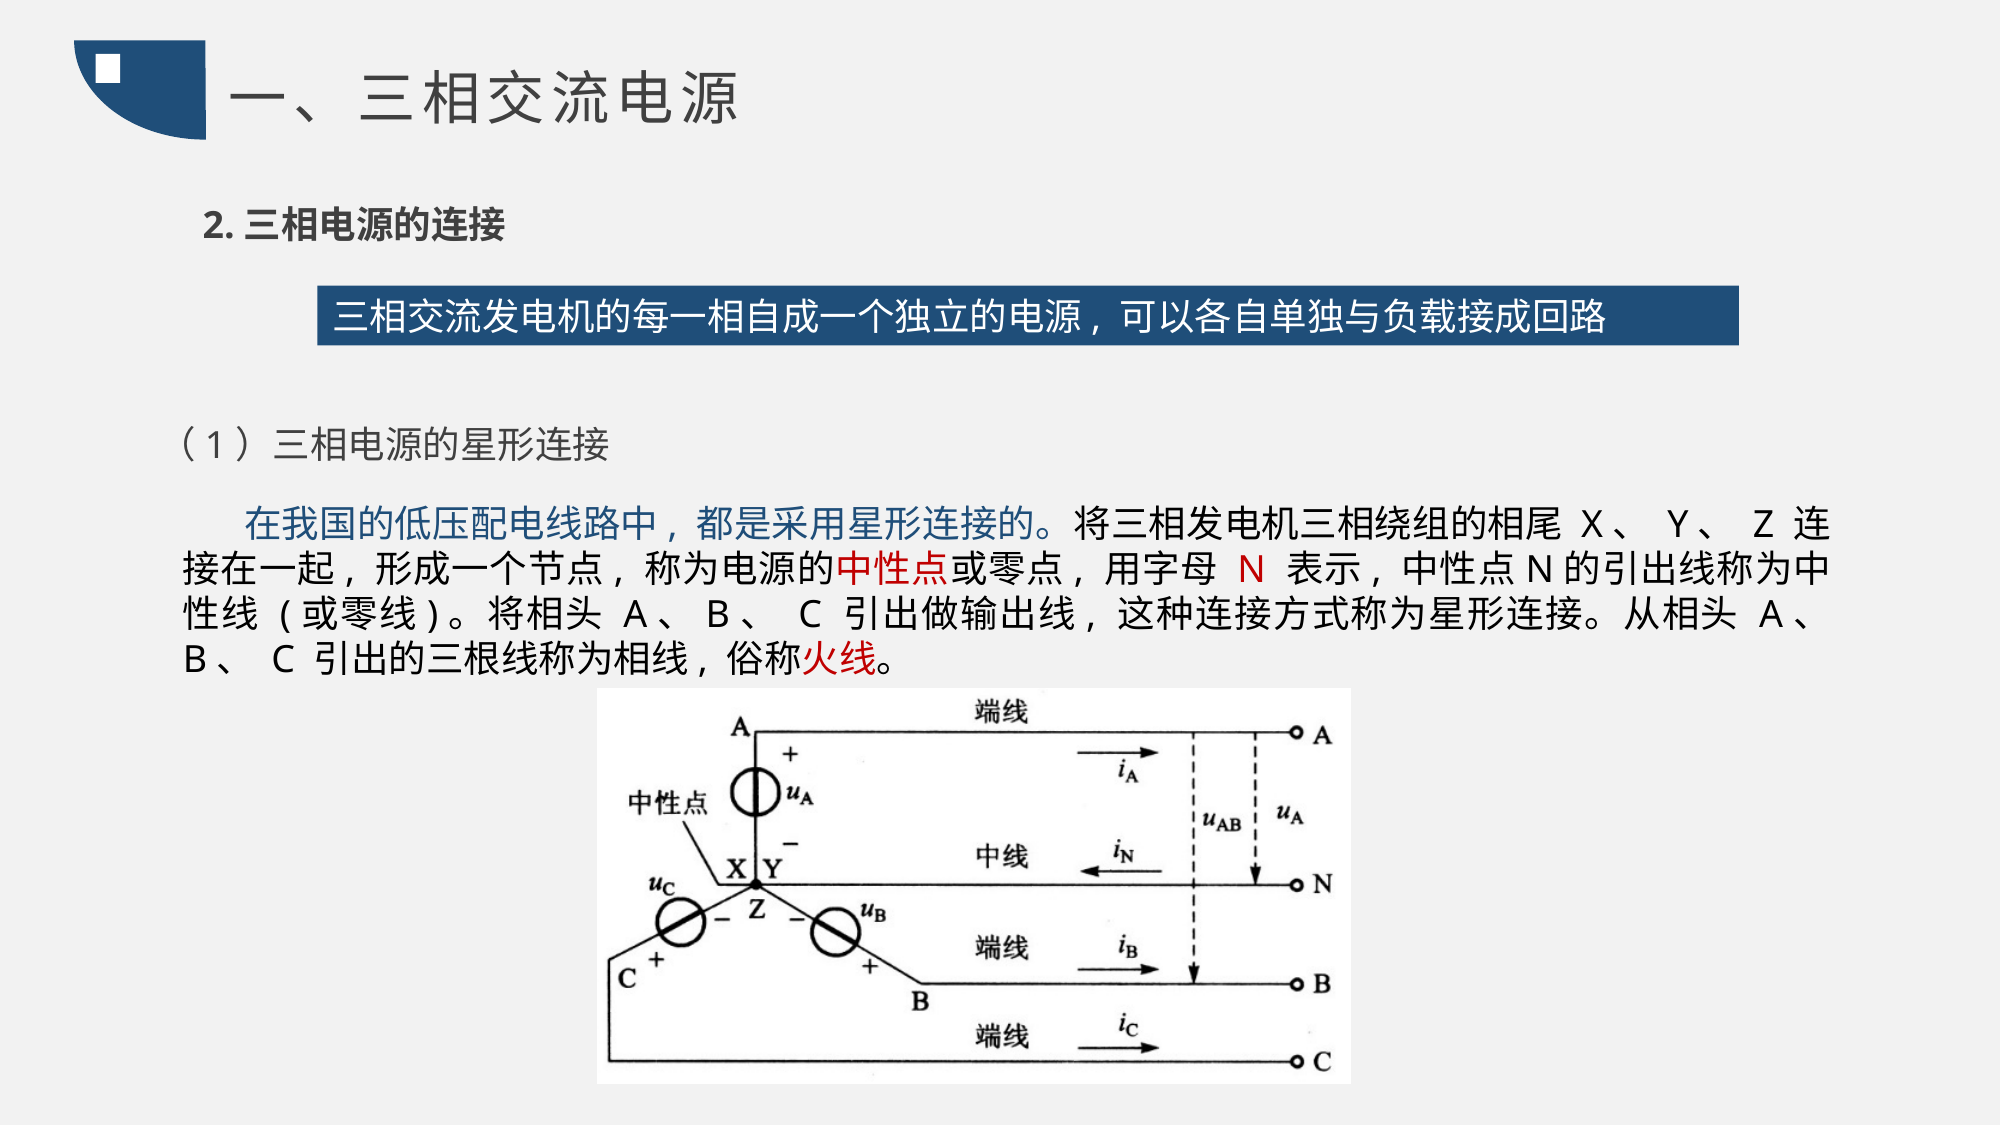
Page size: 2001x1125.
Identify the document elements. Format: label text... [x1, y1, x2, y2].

text_box （1）三相电源的星形连接 [143, 413, 811, 474]
text_box 2.三相电源的连接 [187, 171, 1834, 254]
picture [597, 688, 1351, 1084]
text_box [74, 0, 1070, 140]
text_box 三相交流发电机的每一相自成一个独立的电源, 可以各自单独与负载接成回路 [317, 285, 1739, 346]
text_box 在我国的低压配电线路中, 都是采用星形连接的。将三相发电机三相绕组的相尾 X、 Y、 Z 连接在一起, 形成一个节点, 称为电源的中性点或零点, 用字母 N 表示, 中性点N的引出线称为中性线 (或零线)。将相头 A、B、 C 引出做输出线, 这种连接方式称为星形连接。从相头 A、 B、 C 引出的三根线称为相线, 俗称火线。 [168, 492, 1846, 687]
